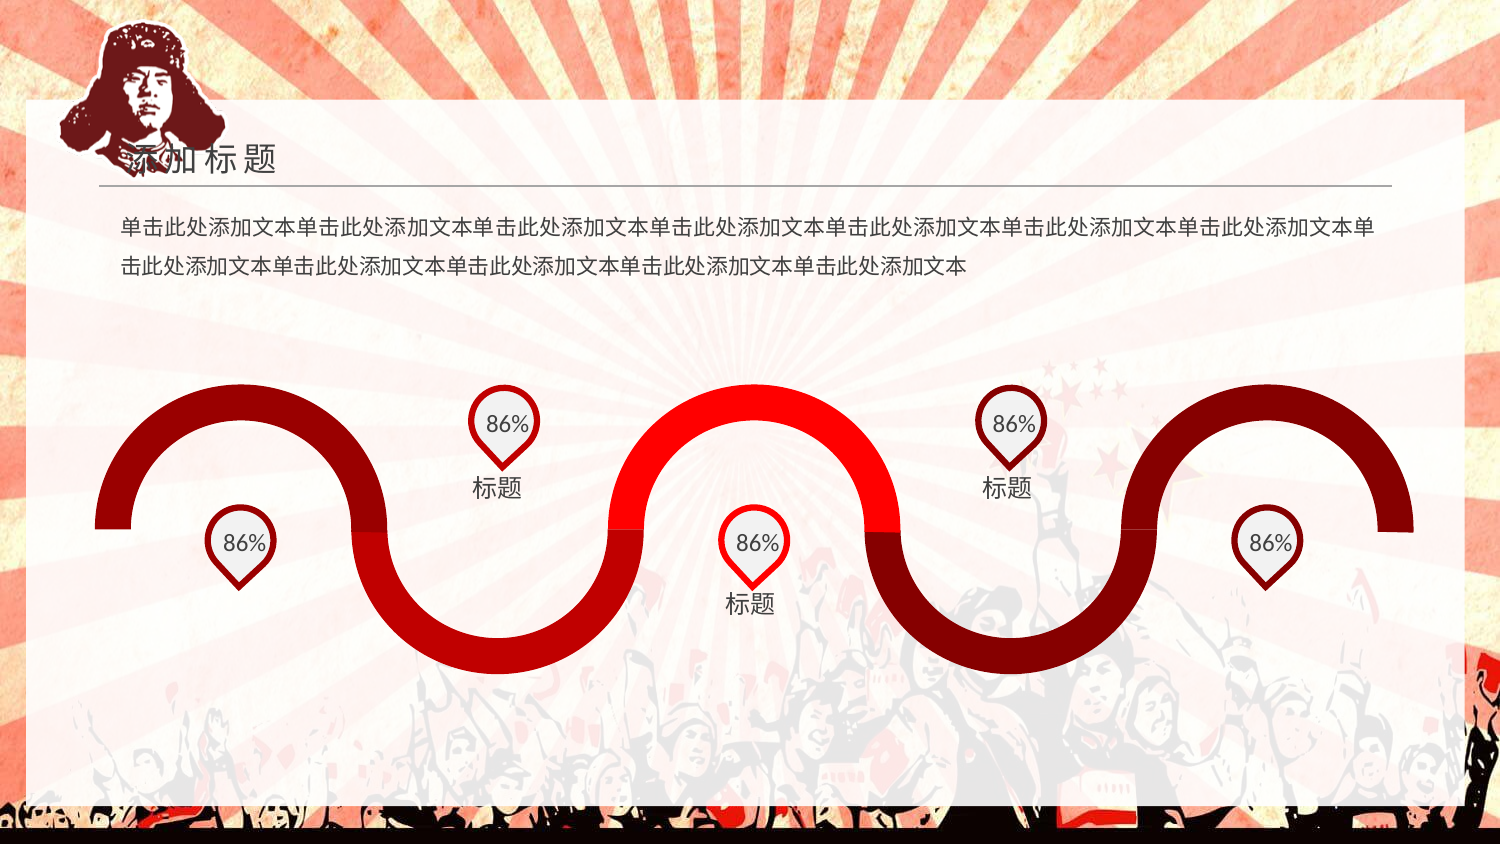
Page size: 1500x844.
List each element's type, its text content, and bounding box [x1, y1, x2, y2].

text_box 添加标题 [110, 130, 293, 185]
text_box 单击此处添加文本单击此处添加文本单击此处添加文本单击此处添加文本单击此处添加文本单击此处添加文本单击此处添加文本单击此处添加文本单击此处添加文本单击此处添加文本单击此处添加文本单击此处添加文本 [105, 192, 1392, 287]
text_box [207, 507, 282, 574]
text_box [714, 507, 796, 625]
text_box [971, 387, 1052, 509]
text_box [1120, 383, 1415, 534]
text_box [93, 383, 389, 534]
text_box [350, 528, 645, 676]
text_box [863, 528, 1158, 676]
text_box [1234, 507, 1309, 574]
text_box [606, 383, 902, 534]
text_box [460, 387, 545, 509]
picture [0, 0, 1500, 844]
